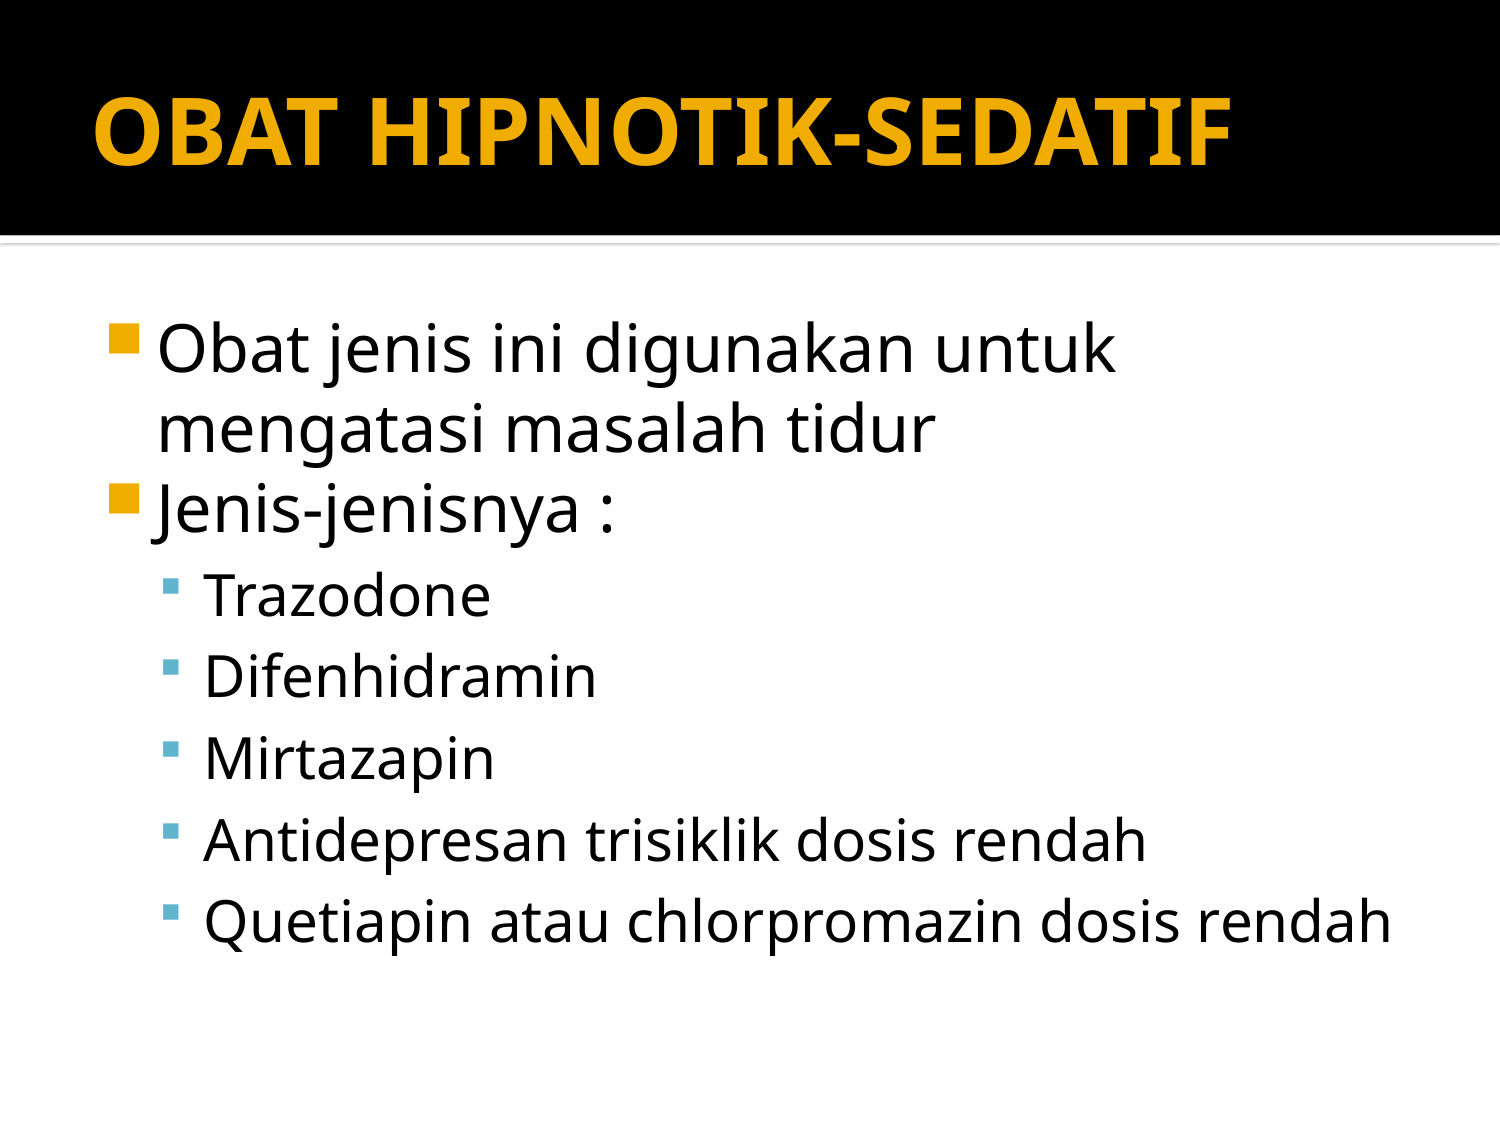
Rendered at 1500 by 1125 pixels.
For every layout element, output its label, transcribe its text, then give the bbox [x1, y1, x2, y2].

list Obat jenis ini digunakan untuk mengatasi masalah tidur Jenis-jenisnya : Trazodone Difenhidramin Mirtazapin Antidepresan trisiklik dosis rendah Quetiapin atau chlorpromazin dosis rendah [75, 291, 1425, 1050]
title OBAT HIPNOTIK-SEDATIF [75, 25, 1425, 231]
